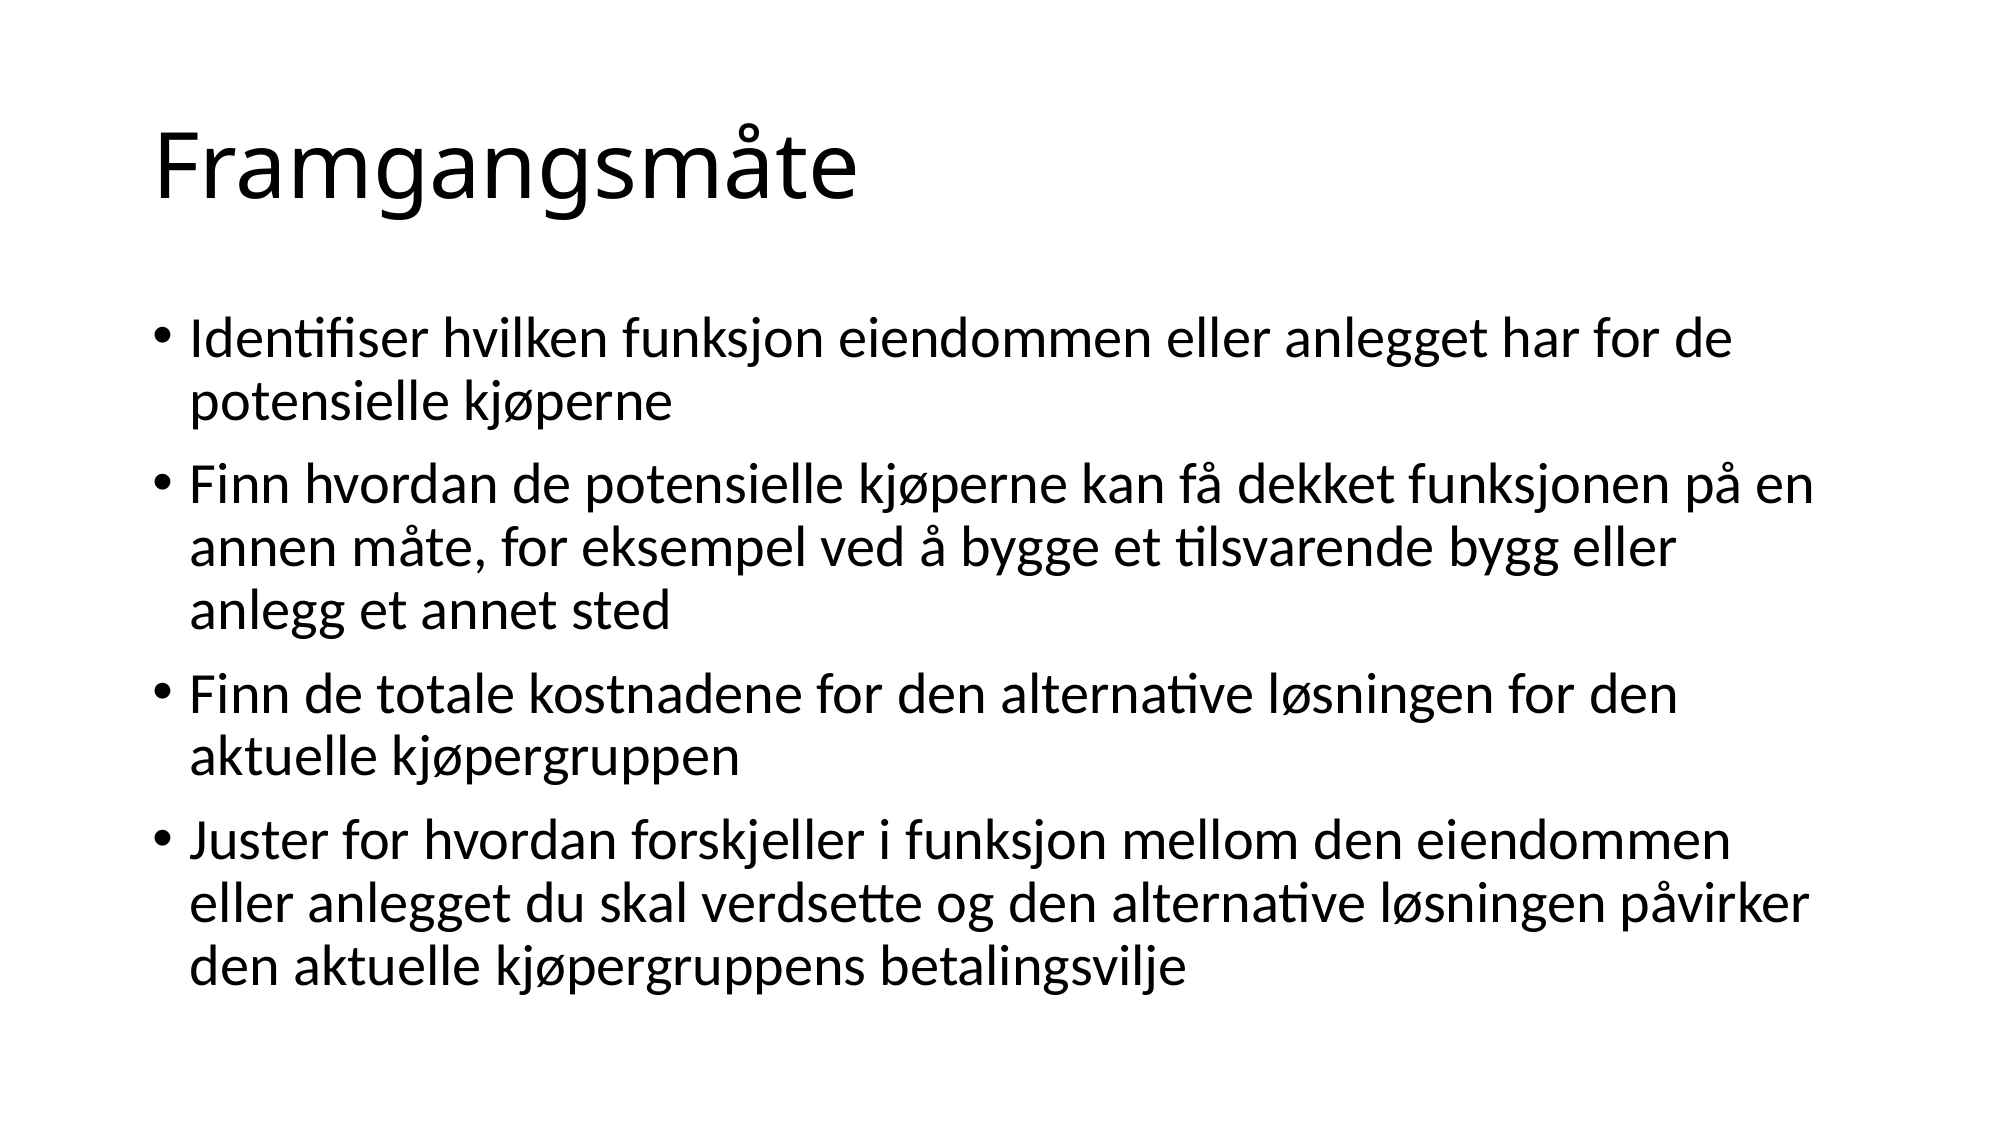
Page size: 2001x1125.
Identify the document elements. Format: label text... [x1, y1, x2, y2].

title Framgangsmåte [137, 59, 1863, 278]
list Identifiser hvilken funksjon eiendommen eller anlegget har for de potensielle kjøperne Finn hvordan de potensielle kjøperne kan få dekket funksjonen på en annen måte, for eksempel ved å bygge et tilsvarende bygg eller anlegg et annet sted Finn de totale kostnadene for den alternative løsningen for den aktuelle kjøpergruppen Juster for hvordan forskjeller i funksjon mellom den eiendommen eller anlegget du skal verdsette og den alternative løsningen påvirker den aktuelle kjøpergruppens betalingsvilje [137, 299, 1863, 1014]
